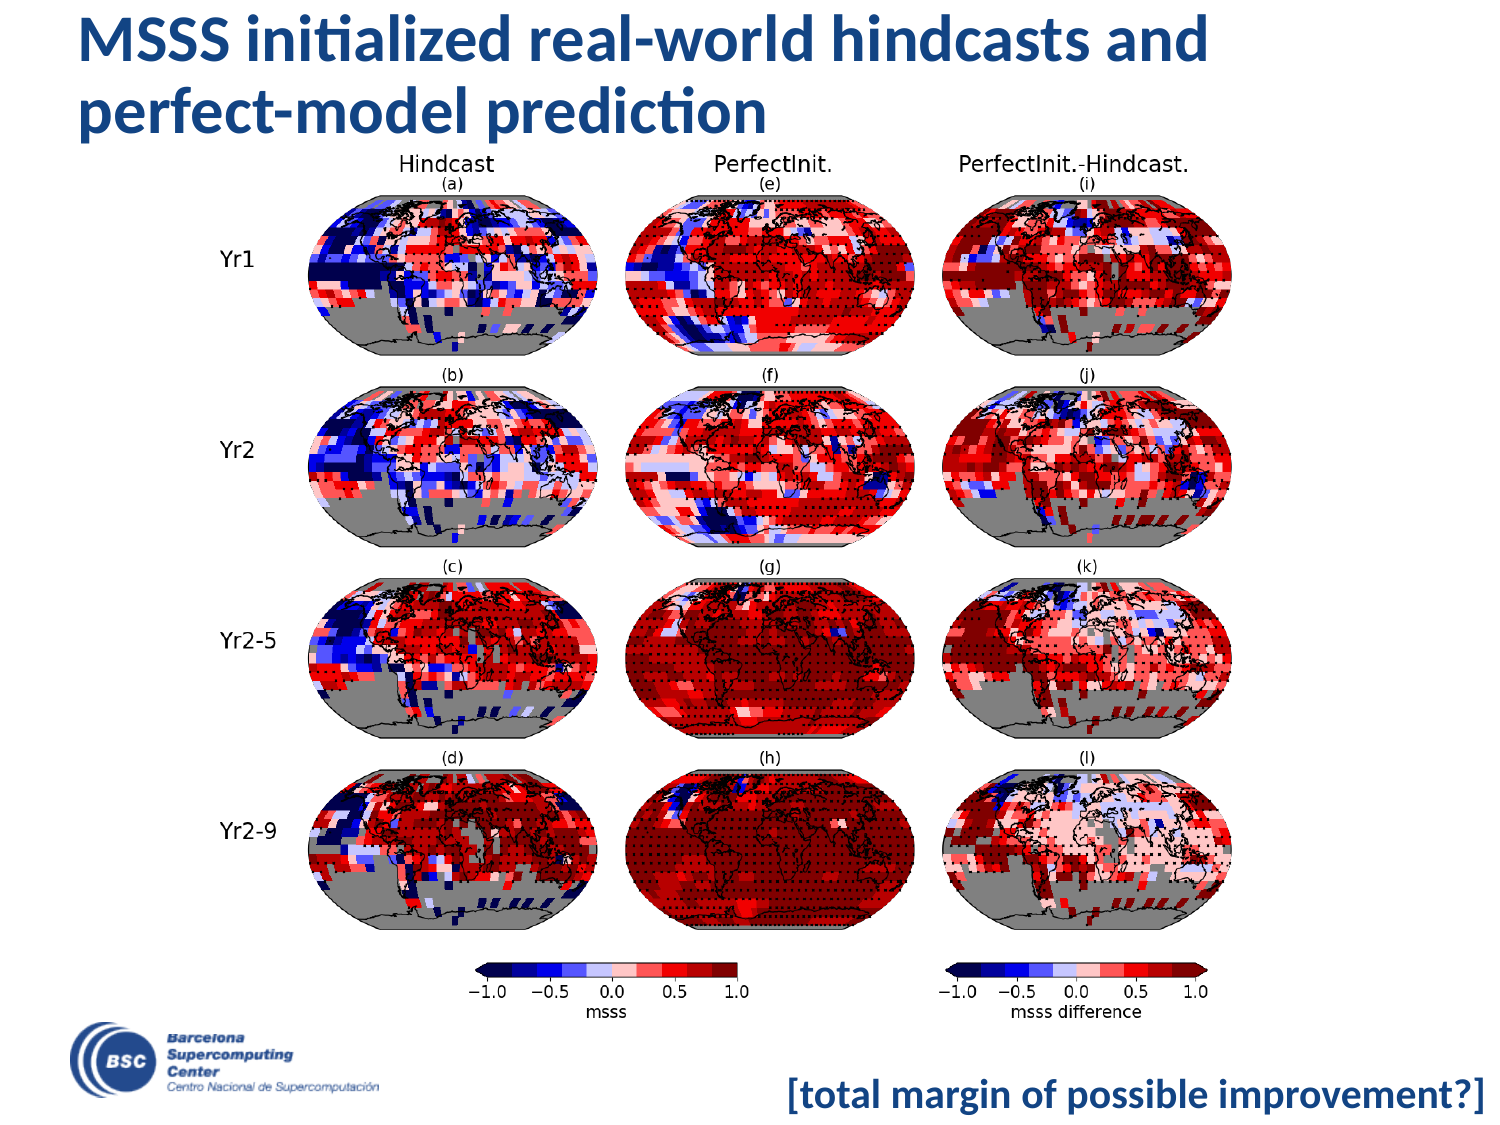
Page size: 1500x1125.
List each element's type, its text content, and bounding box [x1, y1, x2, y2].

picture [70, 147, 1350, 1098]
text_box [total margin of possible improvement?] [771, 1059, 1500, 1125]
title MSSS initialized real-world hindcasts and perfect-model prediction [62, 24, 1413, 128]
